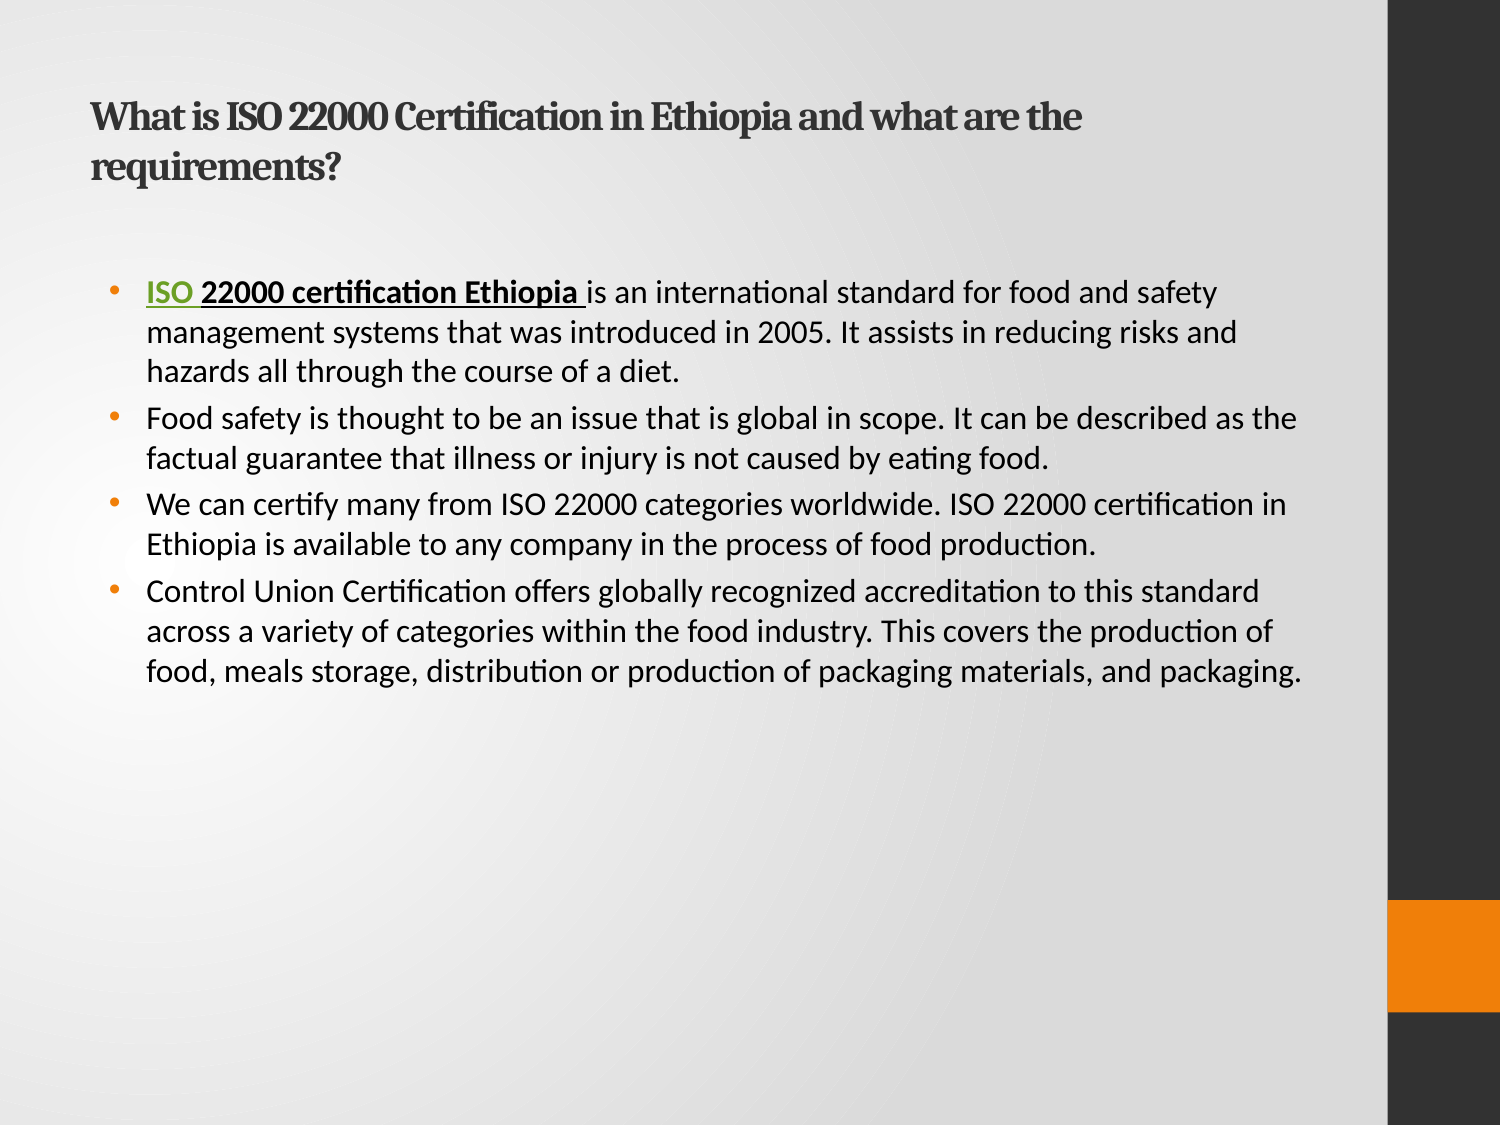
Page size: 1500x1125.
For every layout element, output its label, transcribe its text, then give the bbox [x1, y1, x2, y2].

list ISO 22000 certification Ethiopia is an international standard for food and safety management systems that was introduced in 2005. It assists in reducing risks and hazards all through the course of a diet. Food safety is thought to be an issue that is global in scope. It can be described as the factual guarantee that illness or injury is not caused by eating food. We can certify many from ISO 22000 categories worldwide. ISO 22000 certification in Ethiopia is available to any company in the process of food production. Control Union Certification offers globally recognized accreditation to this standard across a variety of categories within the food industry. This covers the production of food, meals storage, distribution or production of packaging materials, and packaging. [75, 262, 1325, 1050]
title What is ISO 22000 Certification in Ethiopia and what are the requirements? [75, 45, 1325, 233]
